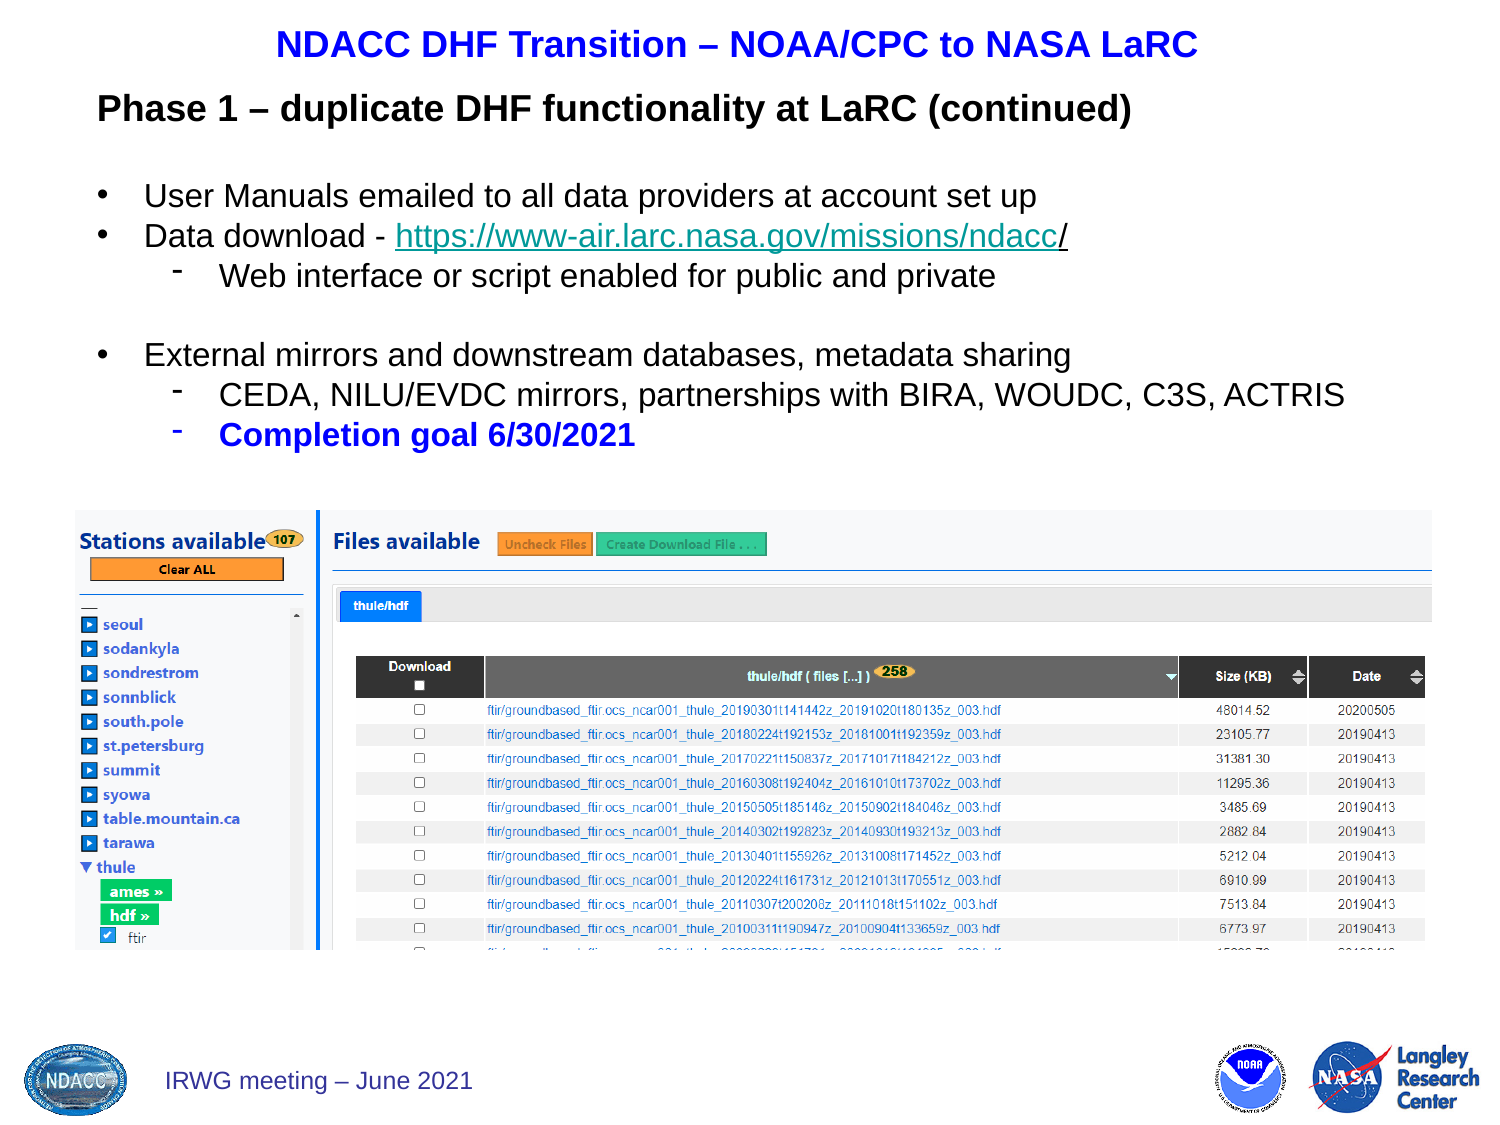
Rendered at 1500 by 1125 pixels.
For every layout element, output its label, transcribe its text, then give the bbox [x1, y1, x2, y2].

picture [75, 508, 1433, 951]
text_box NDACC DHF Transition – NOAA/CPC to NASA LaRC [50, 12, 1425, 73]
text_box Phase 1 – duplicate DHF functionality at LaRC (continued) User Manuals emailed to all data providers at account set up Data download - https://www-air.larc.nasa.gov/missions/ndacc/ Web interface or script enabled for public and private External mirrors and downstream databases, metadata sharing CEDA, NILU/EVDC mirrors, partnerships with BIRA, WOUDC, C3S, ACTRIS Completion goal 6/30/2021 [82, 76, 1433, 501]
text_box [24, 1041, 1482, 1116]
